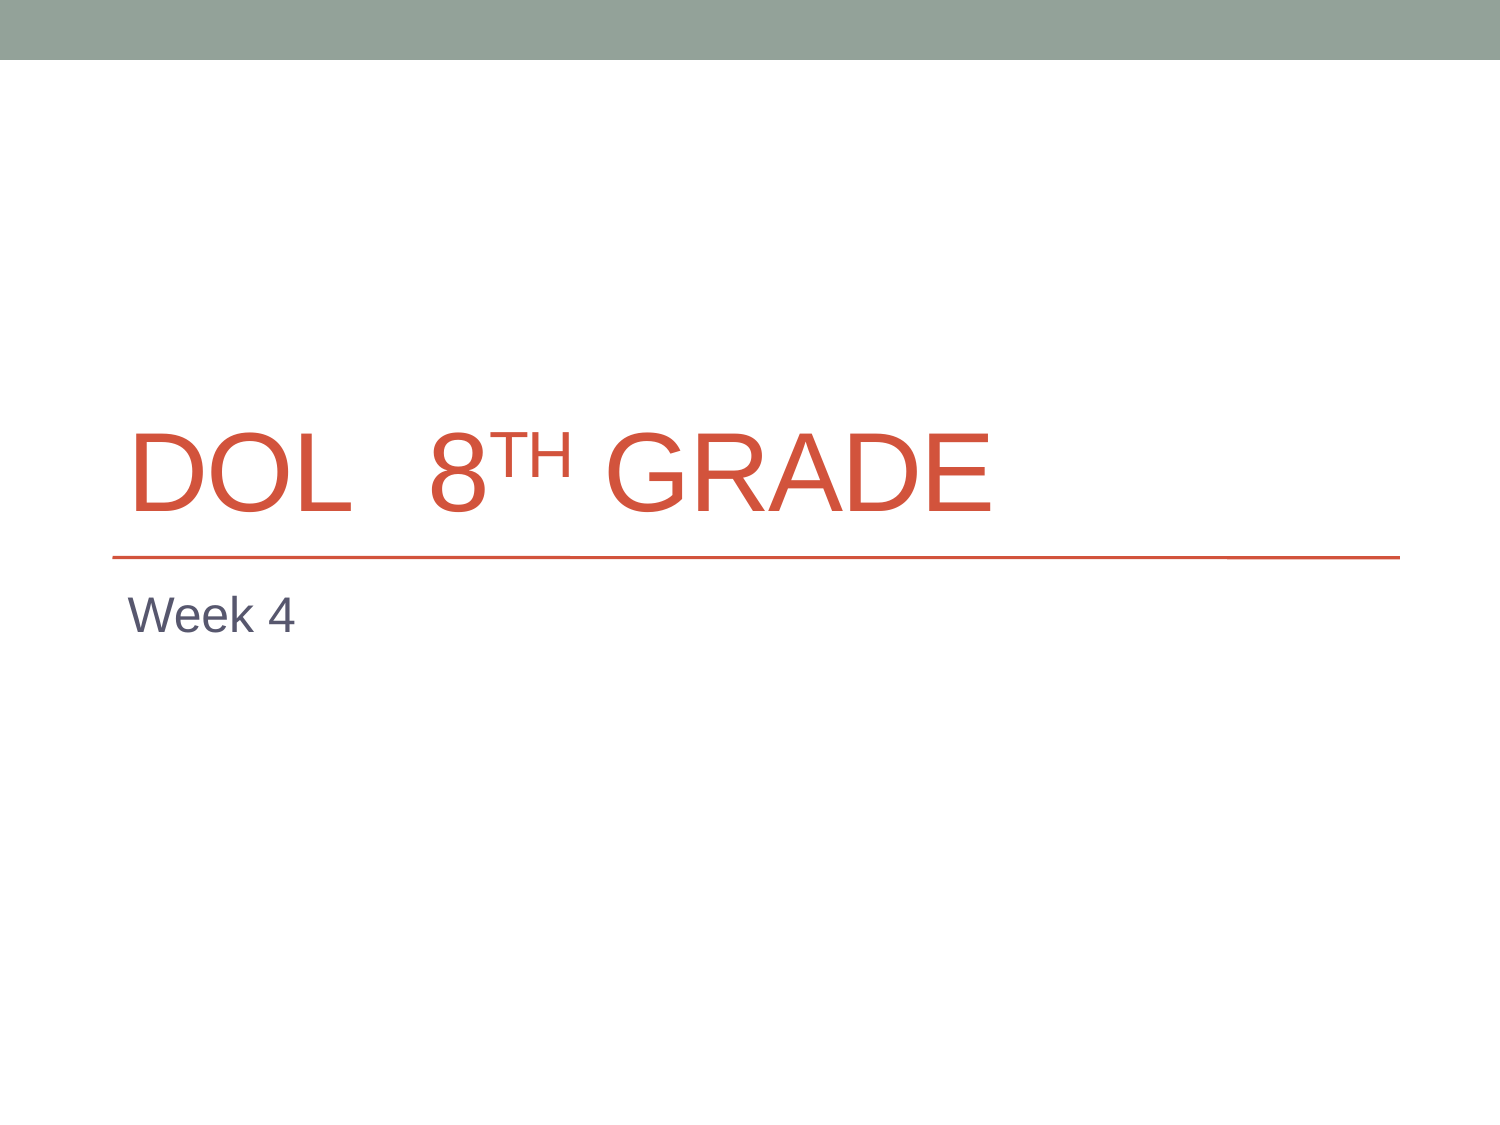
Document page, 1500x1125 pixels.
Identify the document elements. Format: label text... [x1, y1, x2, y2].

subtitle Week 4 [112, 575, 1163, 863]
title Dol 8th grade [112, 224, 1400, 542]
